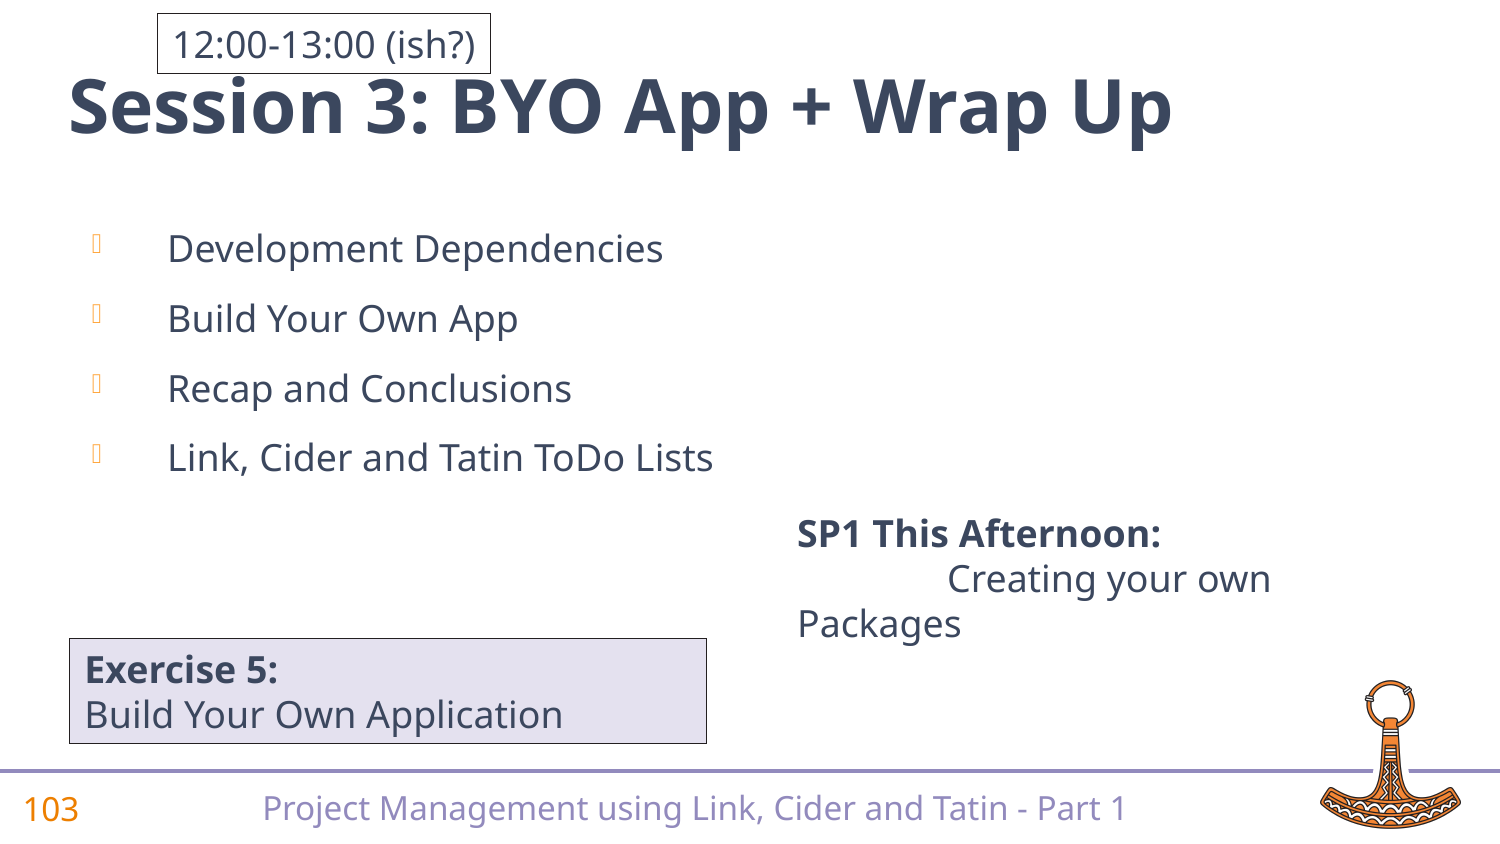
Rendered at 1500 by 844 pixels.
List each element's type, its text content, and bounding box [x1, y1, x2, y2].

picture [1320, 680, 1461, 829]
list Development Dependencies Build Your Own App Recap and Conclusions Link, Cider and Tatin ToDo Lists [76, 217, 750, 749]
text_box Exercise 5: Build Your Own Application [69, 638, 707, 744]
text_box 12:00-13:00 (ish?) [157, 13, 491, 74]
title Session 3: BYO App + Wrap Up [53, 43, 1429, 157]
list SP1 This Afternoon: Creating your own Packages [782, 502, 1456, 727]
